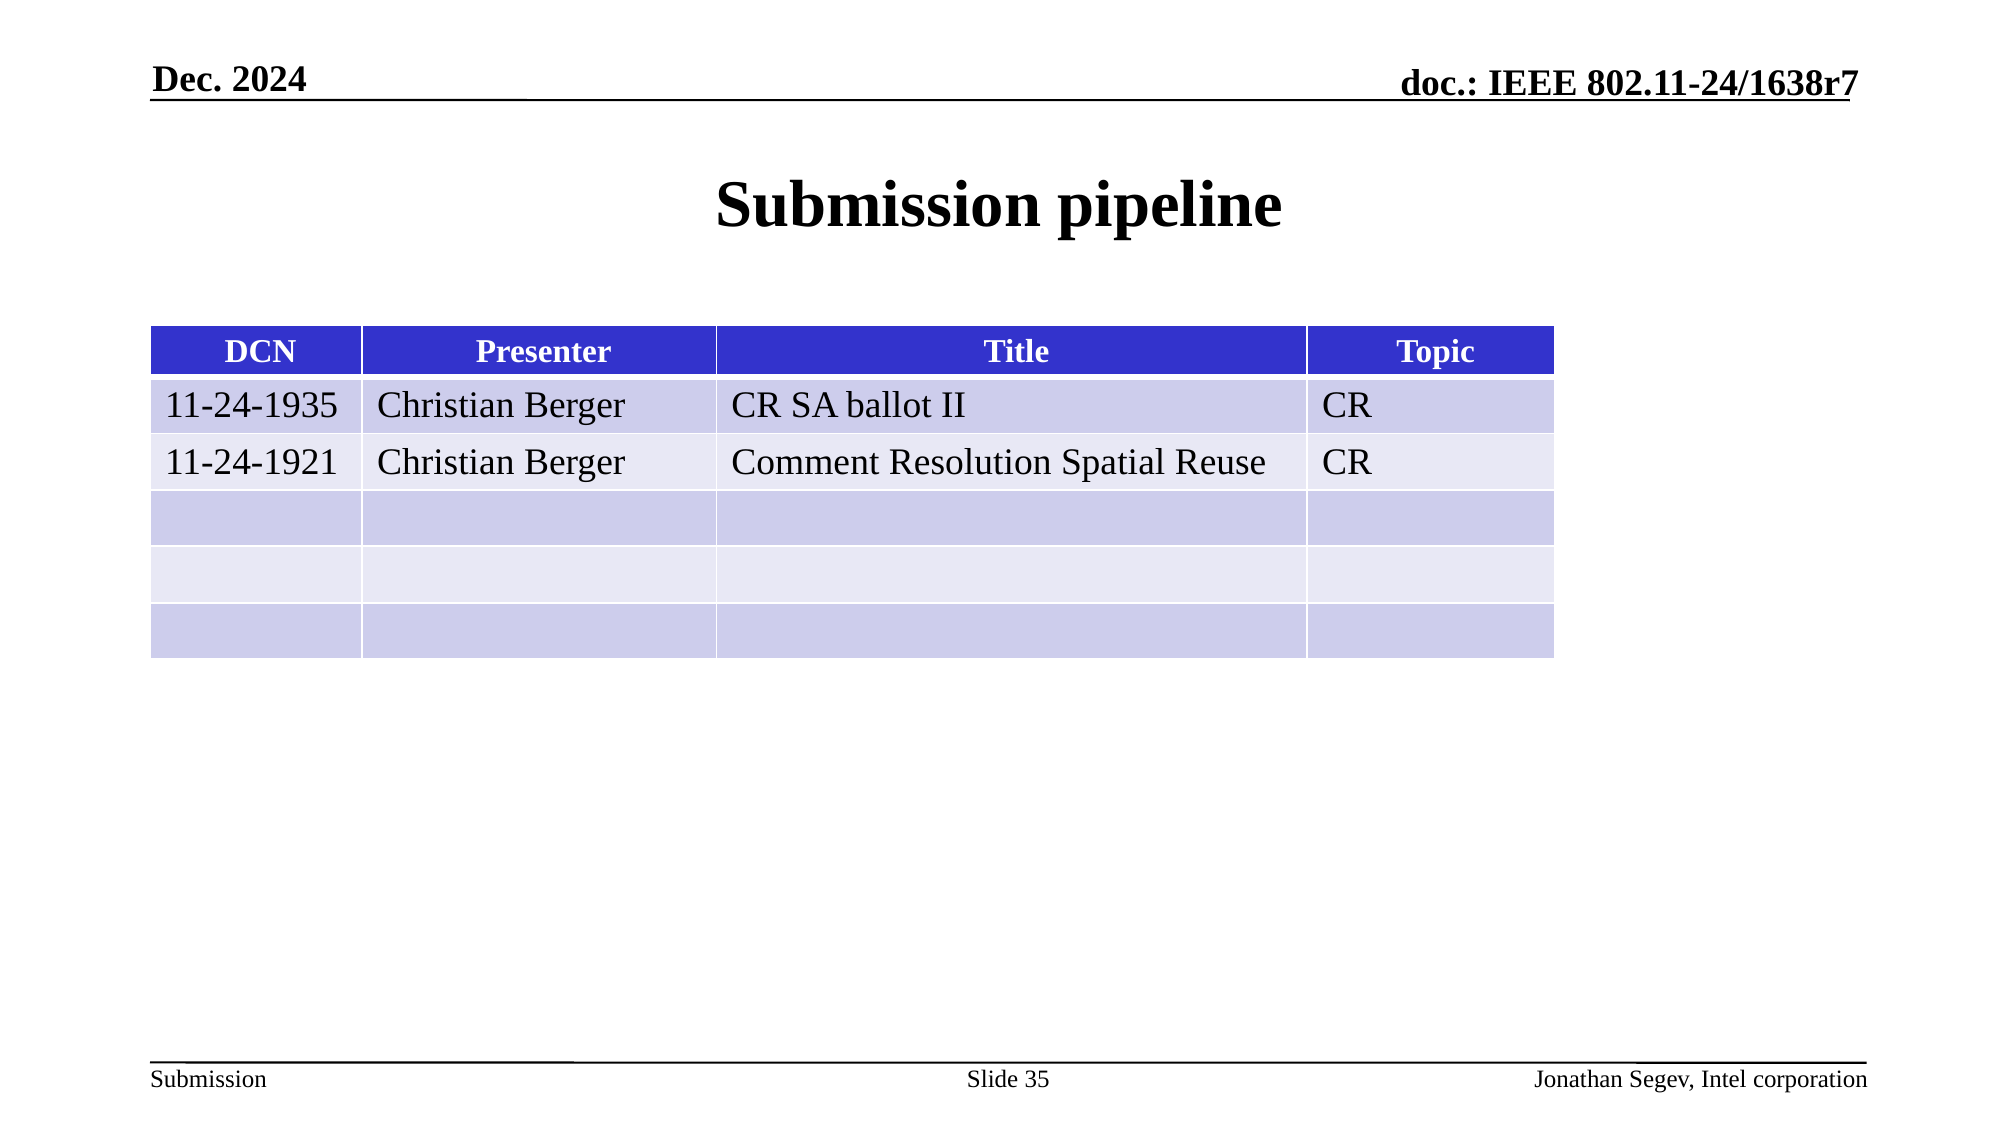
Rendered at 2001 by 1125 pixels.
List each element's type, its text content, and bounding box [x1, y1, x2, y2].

table_cell [363, 547, 716, 602]
table_cell [717, 491, 1306, 545]
table_header Presenter [363, 326, 716, 374]
table_cell CR [1308, 434, 1554, 489]
table_cell [717, 604, 1306, 658]
table_cell [151, 547, 361, 602]
table_cell [151, 491, 361, 545]
table_header Title [717, 326, 1306, 374]
table_cell [1308, 604, 1554, 658]
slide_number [152, 54, 563, 100]
table_cell 11-24-1935 [151, 380, 361, 433]
title Submission pipeline [149, 112, 1850, 288]
table_cell Comment Resolution Spatial Reuse [717, 434, 1306, 489]
table_cell [151, 604, 361, 658]
footer Jonathan Segev, Intel corporation [1171, 1061, 1869, 1093]
table_cell [1308, 547, 1554, 602]
table_cell [363, 604, 716, 658]
table_cell Christian Berger [363, 434, 716, 489]
slide_number Slide 35 [950, 1061, 1067, 1123]
table_header Topic [1308, 326, 1554, 374]
table_cell 11-24-1921 [151, 434, 361, 489]
table_cell CR [1308, 380, 1554, 433]
table_cell [1308, 491, 1554, 545]
table_cell [717, 547, 1306, 602]
table_header DCN [151, 326, 361, 374]
table_cell [363, 491, 716, 545]
table_cell Christian Berger [363, 380, 716, 433]
table_cell CR SA ballot II [717, 380, 1306, 433]
